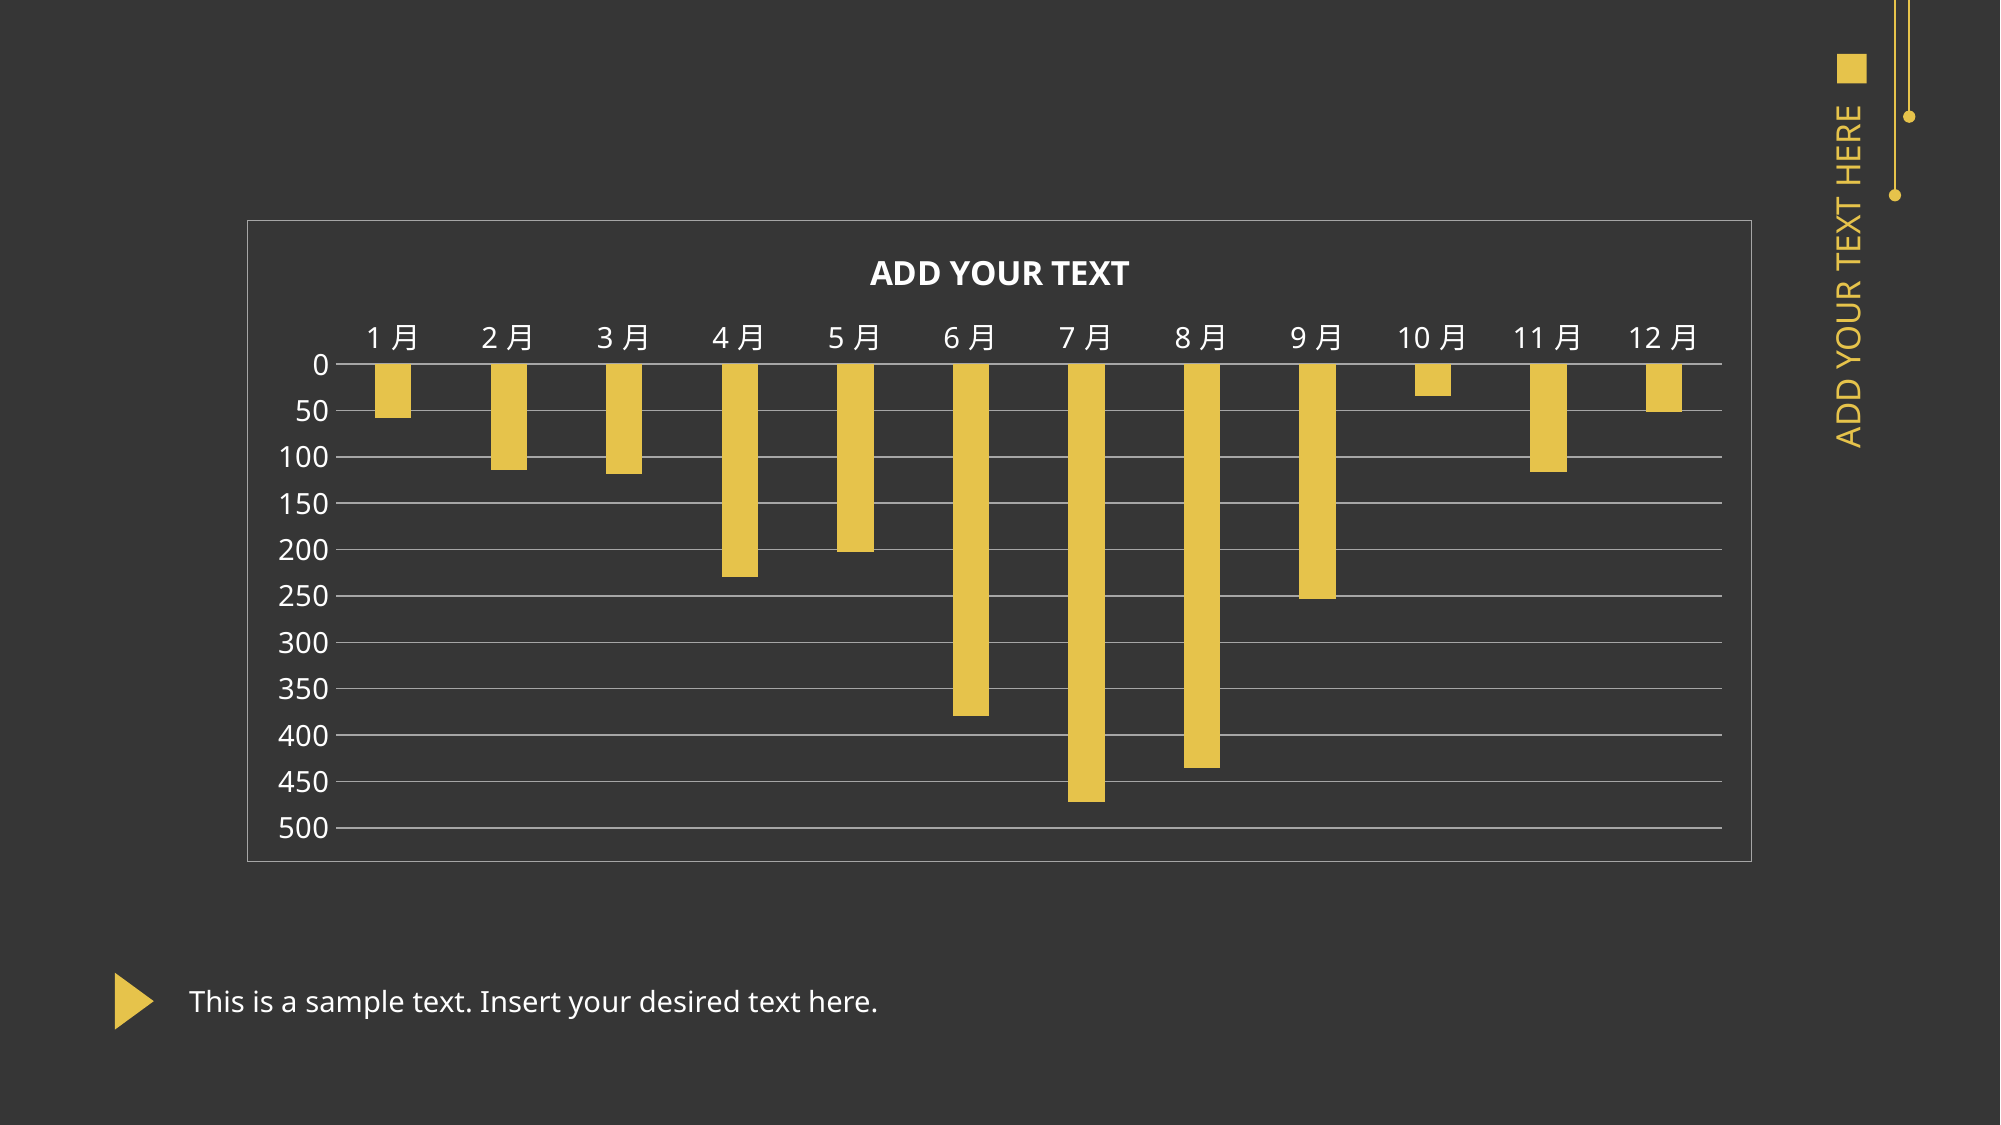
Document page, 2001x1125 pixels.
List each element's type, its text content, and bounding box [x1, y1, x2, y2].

text_box This is a sample text. Insert your desired text here. [174, 975, 1296, 1026]
text_box ADD YOUR TEXT HERE [1811, 27, 1891, 527]
text_box [113, 970, 156, 1032]
chart [247, 220, 1752, 862]
